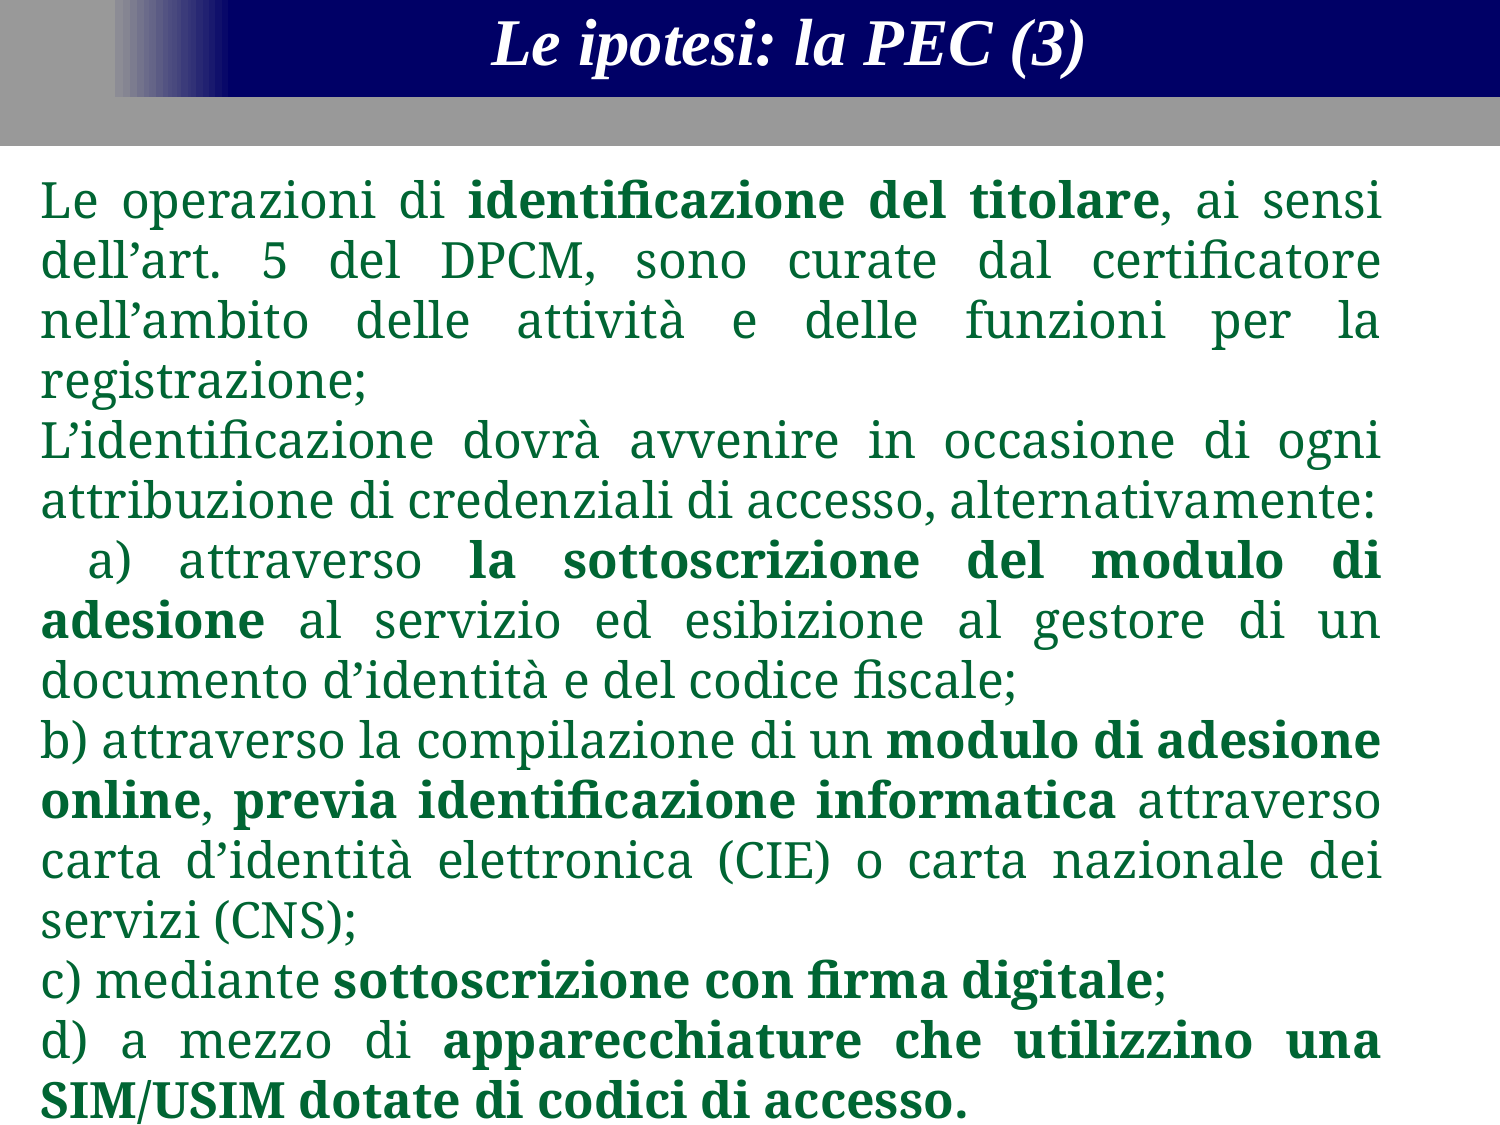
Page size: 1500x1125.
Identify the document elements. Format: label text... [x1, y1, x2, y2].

text_box Le ipotesi: la PEC (3) [93, 0, 1500, 129]
text_box Le operazioni di identificazione del titolare, ai sensi dell’art. 5 del DPCM, sono curate dal certificatore nell’ambito delle attività e delle funzioni per la registrazione; L’identificazione dovrà avvenire in occasione di ogni attribuzione di credenziali di accesso, alternativamente: a) attraverso la sottoscrizione del modulo di adesione al servizio ed esibizione al gestore di un documento d’identità e del codice fiscale; b) attraverso la compilazione di un modulo di adesione online, previa identificazione informatica attraverso carta d’identità elettronica (CIE) o carta nazionale dei servizi (CNS); c) mediante sottoscrizione con firma digitale; d) a mezzo di apparecchiature che utilizzino una SIM/USIM dotate di codici di accesso. [25, 161, 1398, 1125]
picture [0, 0, 1500, 1125]
